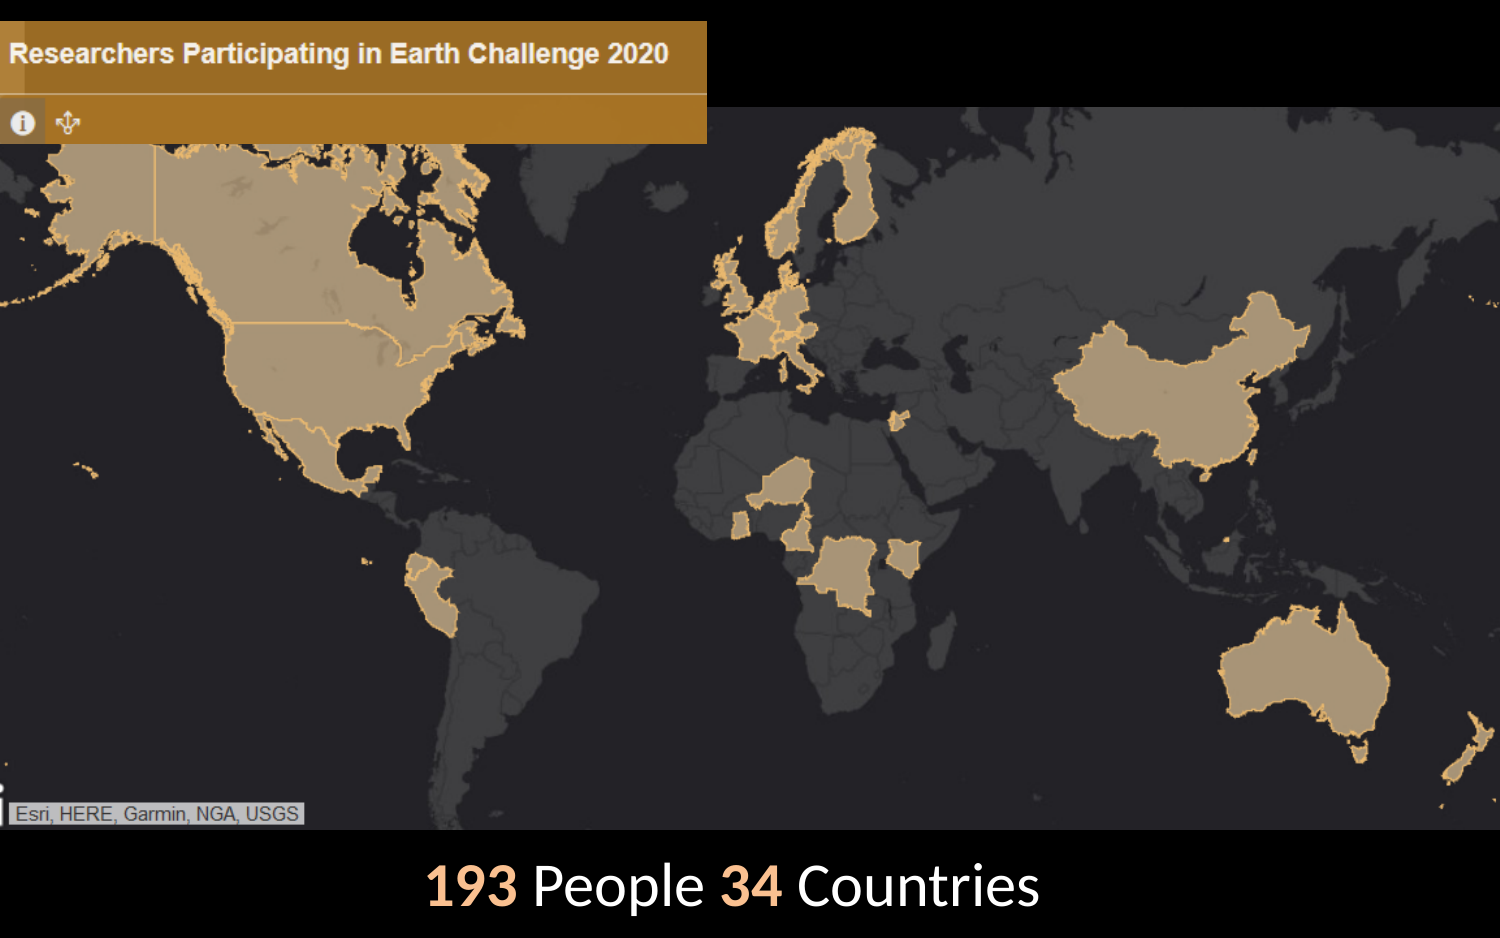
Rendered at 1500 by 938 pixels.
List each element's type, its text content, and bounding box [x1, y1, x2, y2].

text_box 193 People 34 Countries [408, 837, 1500, 938]
picture [0, 21, 1500, 830]
